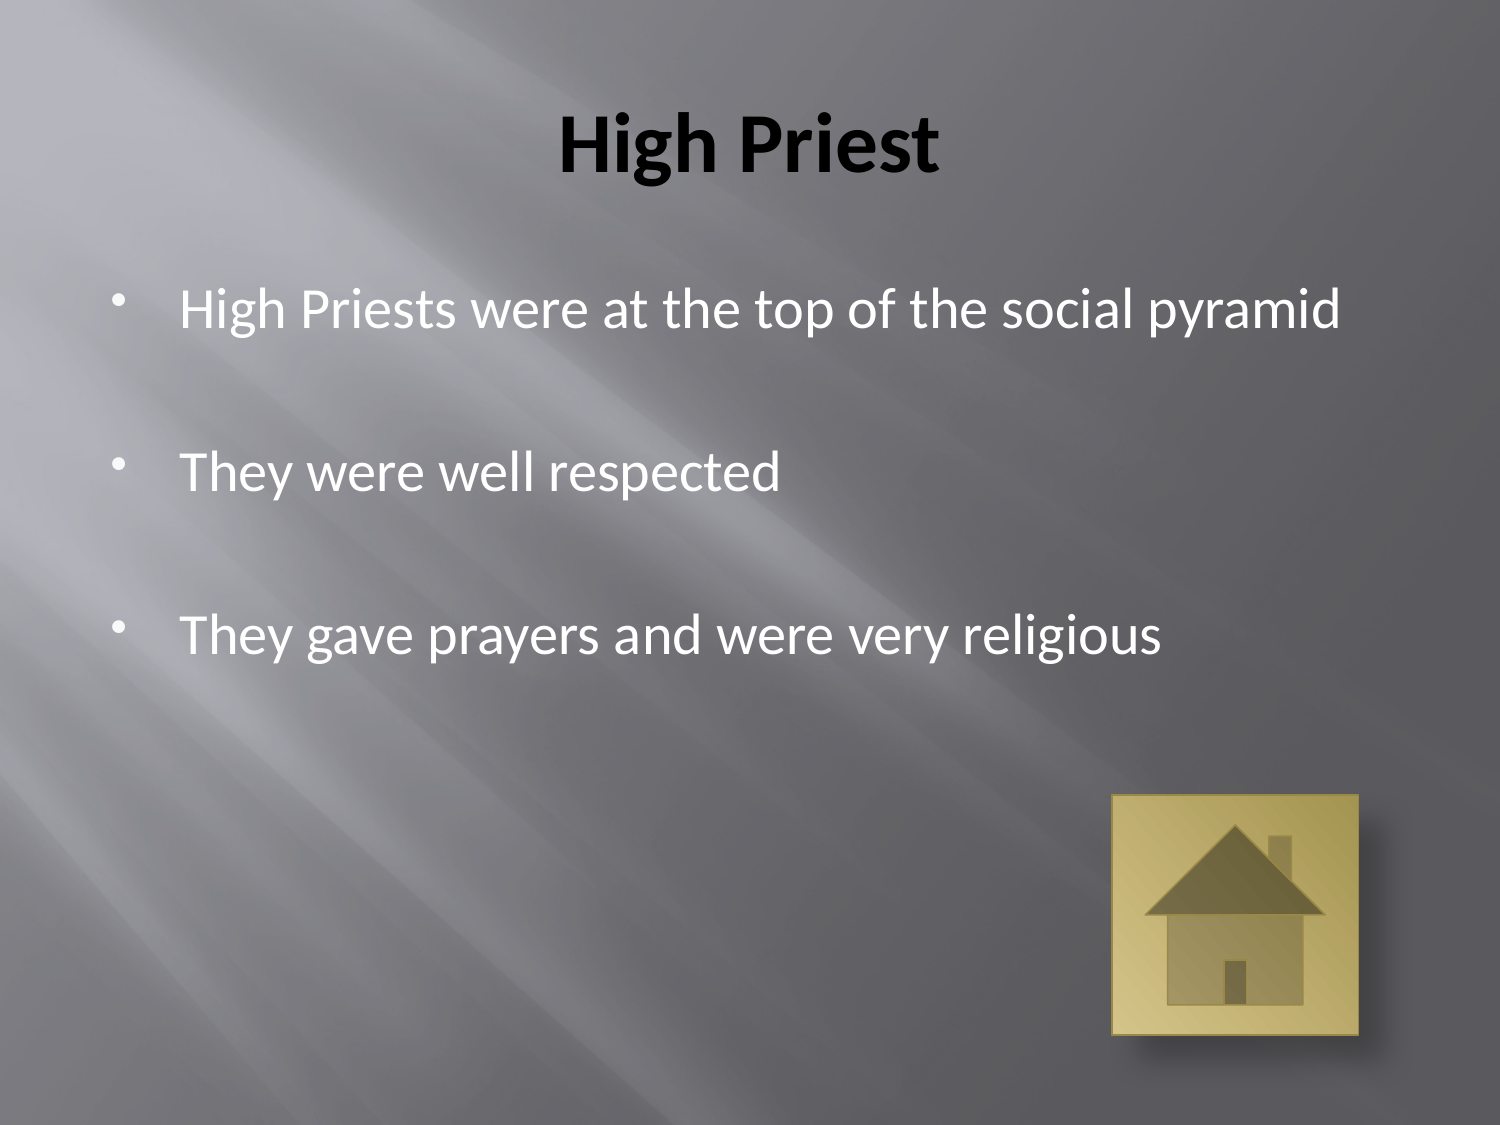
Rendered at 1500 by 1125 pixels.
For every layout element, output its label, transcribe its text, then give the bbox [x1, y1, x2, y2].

title High Priest [75, 45, 1425, 233]
list High Priests were at the top of the social pyramid They were well respected They gave prayers and were very religious [75, 262, 1425, 1035]
text_box [1111, 794, 1359, 1036]
